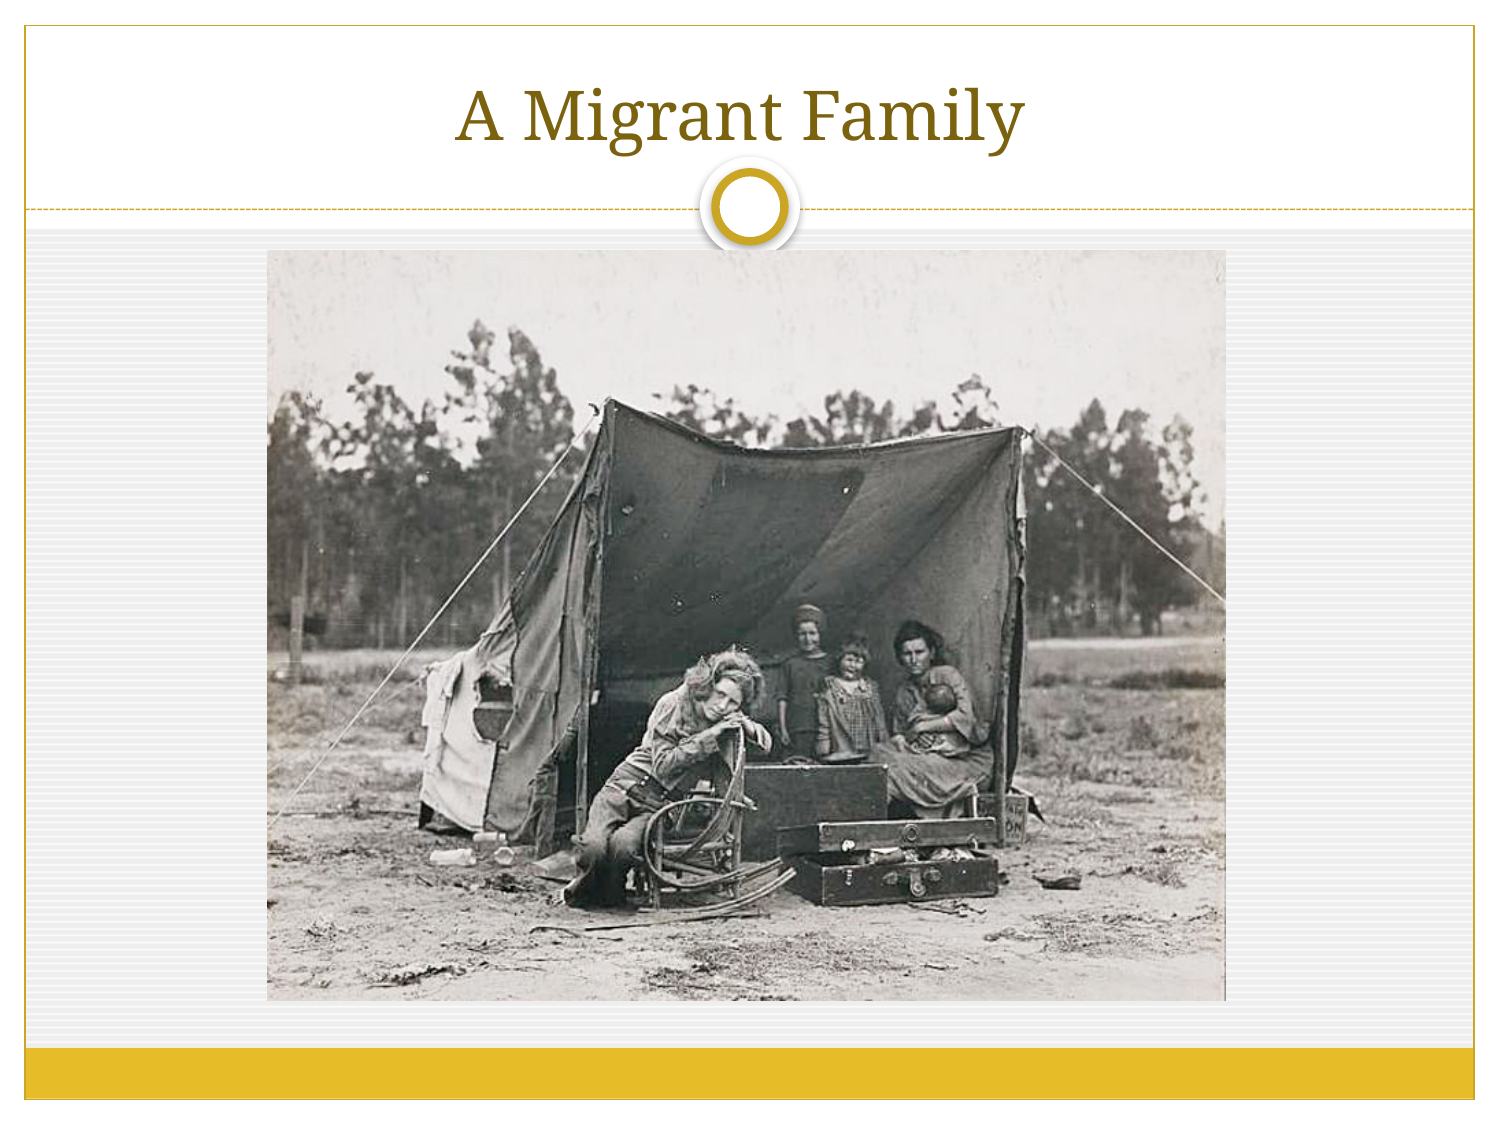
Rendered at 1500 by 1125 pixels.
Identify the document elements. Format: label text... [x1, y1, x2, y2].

title A Migrant Family [49, 37, 1450, 162]
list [267, 250, 1227, 1001]
